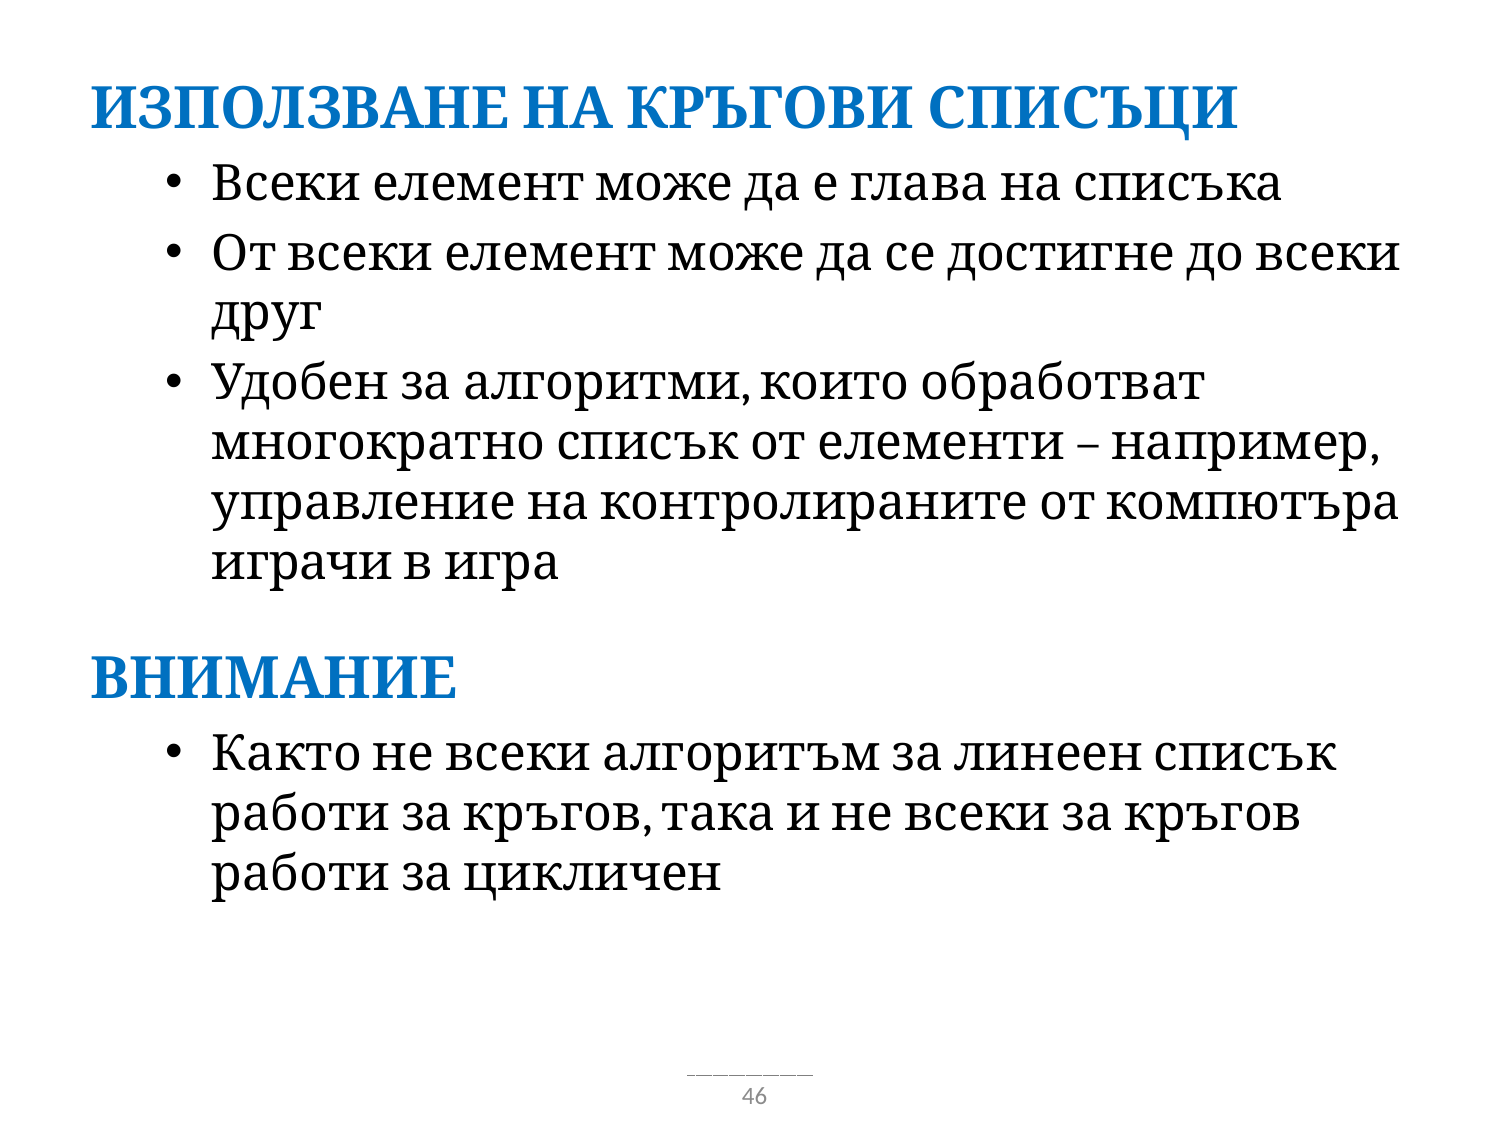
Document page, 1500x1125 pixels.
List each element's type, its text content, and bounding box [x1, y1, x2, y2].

slide_number 46 [579, 1065, 930, 1125]
list Използване на кръгови списъци Всеки елемент може да е глава на списъка От всеки елемент може да се достигне до всеки друг Удобен за алгоритми, които обработват многократно списък от елементи – например, управление на контролираните от компютъра играчи в игра Внимание Както не всеки алгоритъм за линеен списък работи за кръгов, така и не всеки за кръгов работи за цикличен [75, 62, 1450, 1063]
